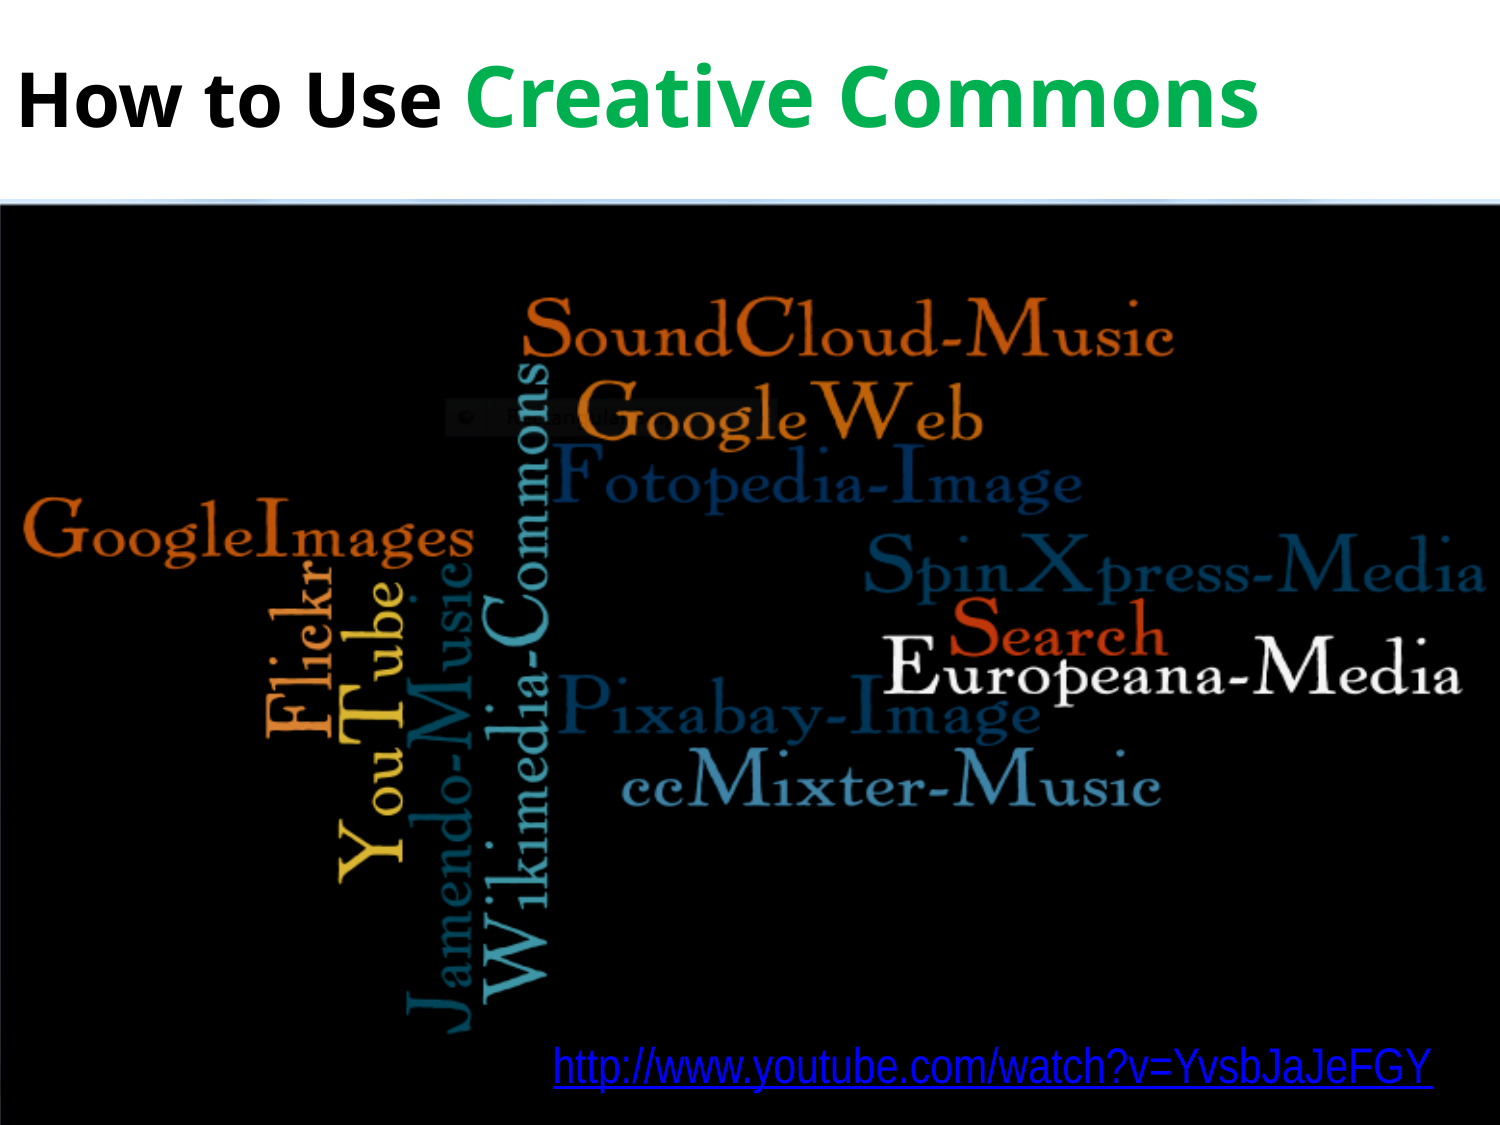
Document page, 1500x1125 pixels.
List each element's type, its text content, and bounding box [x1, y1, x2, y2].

title How to Use Creative Commons [0, 0, 1500, 188]
picture [0, 199, 1500, 1125]
